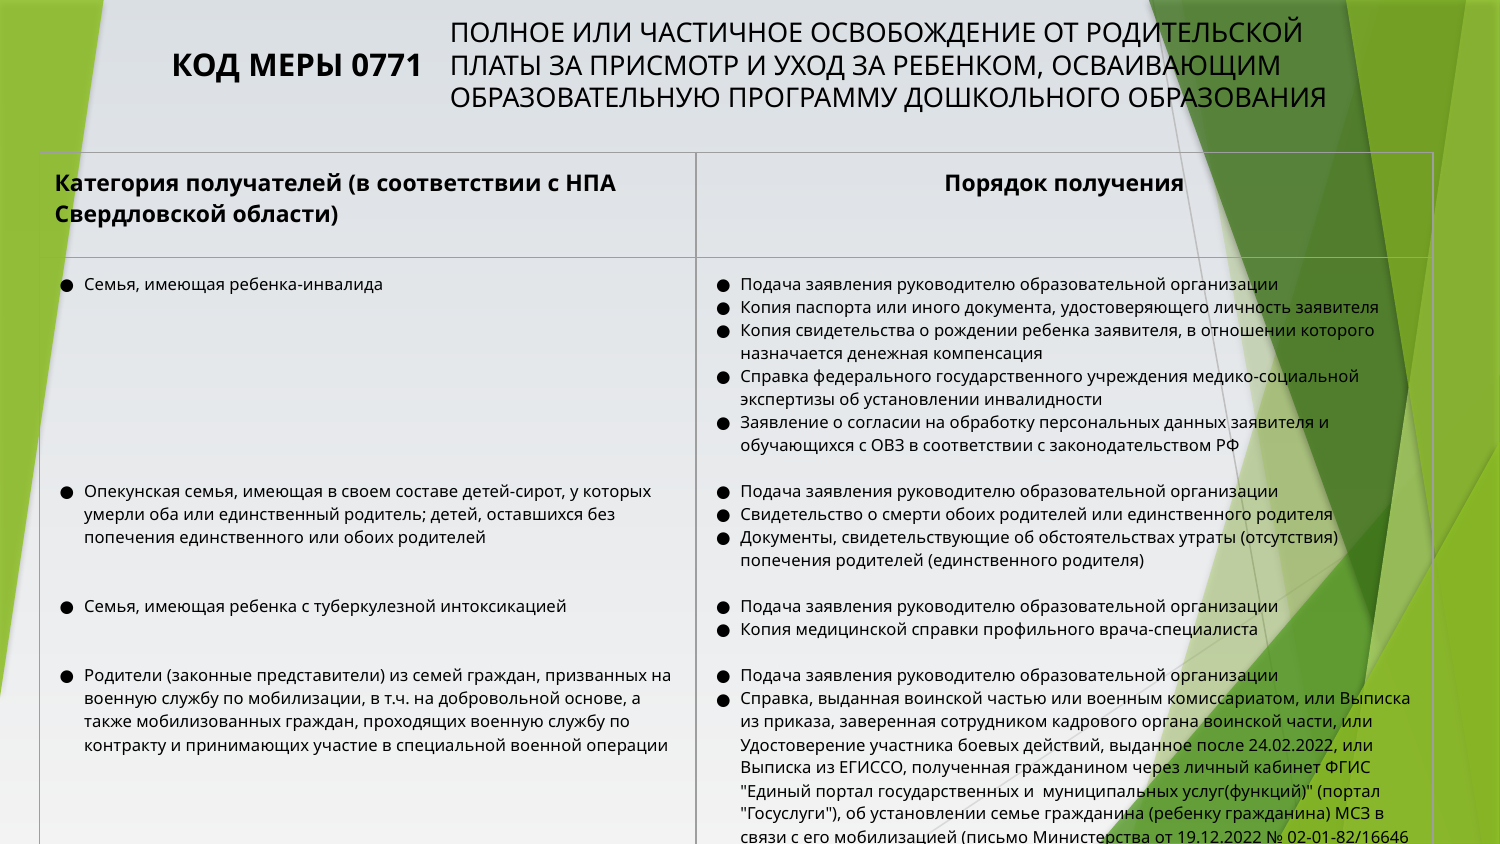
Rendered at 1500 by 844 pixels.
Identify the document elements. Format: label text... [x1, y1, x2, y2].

table_header Порядок получения [697, 153, 1432, 257]
table_cell Подача заявления руководителю образовательной организации Копия паспорта или иного документа, удостоверяющего личность заявителя Копия свидетельства о рождении ребенка заявителя, в отношении которого назначается денежная компенсация Справка федерального государственного учреждения медико-социальной экспертизы об установлении инвалидности Заявление о согласии на обработку персональных данных заявителя и обучающихся с ОВЗ в соответствии с законодательством РФ Подача заявления руководителю образовательной организации Свидетельство о смерти обоих родителей или единственного родителя Документы, свидетельствующие об обстоятельствах утраты (отсутствия) попечения родителей (единственного родителя) Подача заявления руководителю образовательной организации Копия медицинской справки профильного врача-специалиста Подача заявления руководителю образовательной организации Справка, выданная воинской частью или военным комиссариатом, или Выписка из приказа, заверенная сотрудником кадрового органа воинской части, или Удостоверение участника боевых действий, выданное после 24.02.2022, или Выписка из ЕГИССО, полученная гражданином через личный кабинет ФГИС "Единый портал государственных и муниципальных услуг(функций)" (портал "Госуслуги"), об установлении семье гражданина (ребенку гражданина) МСЗ в связи с его мобилизацией (письмо Министерства от 19.12.2022 № 02-01-82/16646 «О документах –основаниях предоставления МСЗ в сфере образования») [697, 258, 1432, 844]
text_box КОД МЕРЫ 0771 [122, 27, 438, 101]
table_cell Семья, имеющая ребенка-инвалида Опекунская семья, имеющая в своем составе детей-сирот, у которых умерли оба или единственный родитель; детей, оставшихся без попечения единственного или обоих родителей Семья, имеющая ребенка с туберкулезной интоксикацией Родители (законные представители) из семей граждан, призванных на военную службу по мобилизации, в т.ч. на добровольной основе, а также мобилизованных граждан, проходящих военную службу по контракту и принимающих участие в специальной военной операции [40, 258, 695, 844]
title Полное или частичное освобождение от родительской платы за присмотр и уход за ребенком, осваивающим образовательную программу дошкольного образования [438, 0, 1384, 128]
table_header Категория получателей (в соответствии с НПА Свердловской области) [40, 153, 695, 257]
